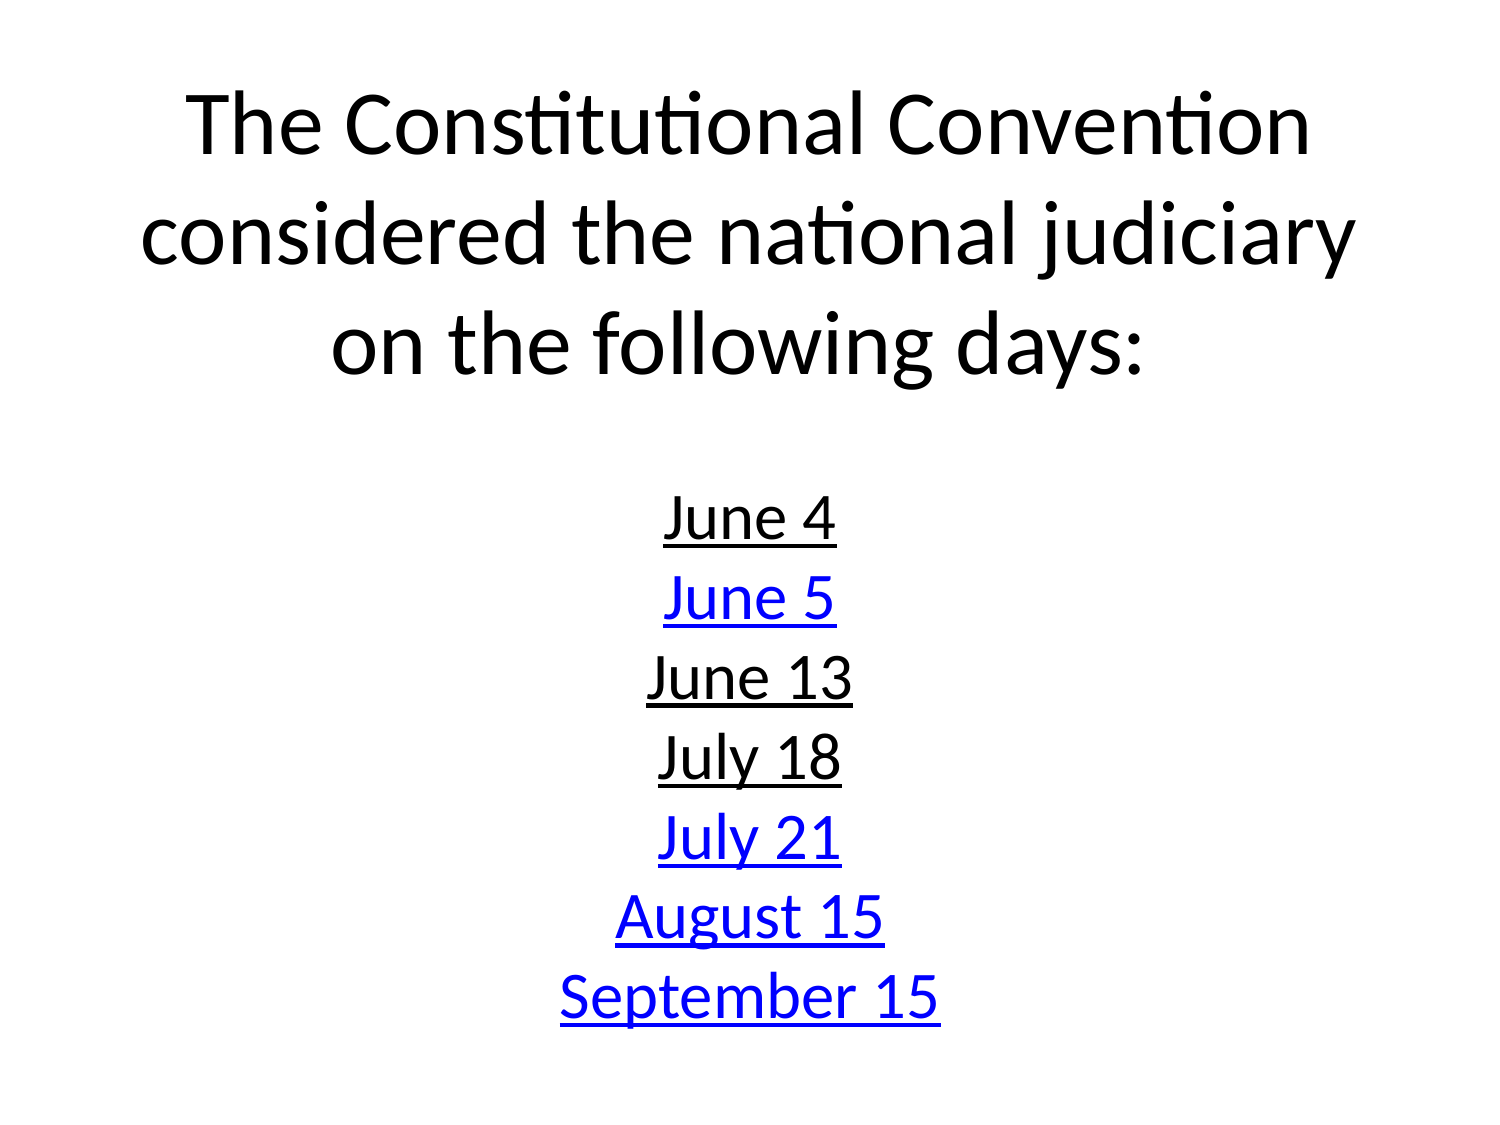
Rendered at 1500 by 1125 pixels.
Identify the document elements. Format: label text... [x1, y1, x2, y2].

title The Constitutional Convention considered the national judiciary on the following days: June 4 June 5 June 13 July 18 July 21 August 15 September 15 [74, 44, 1426, 1051]
